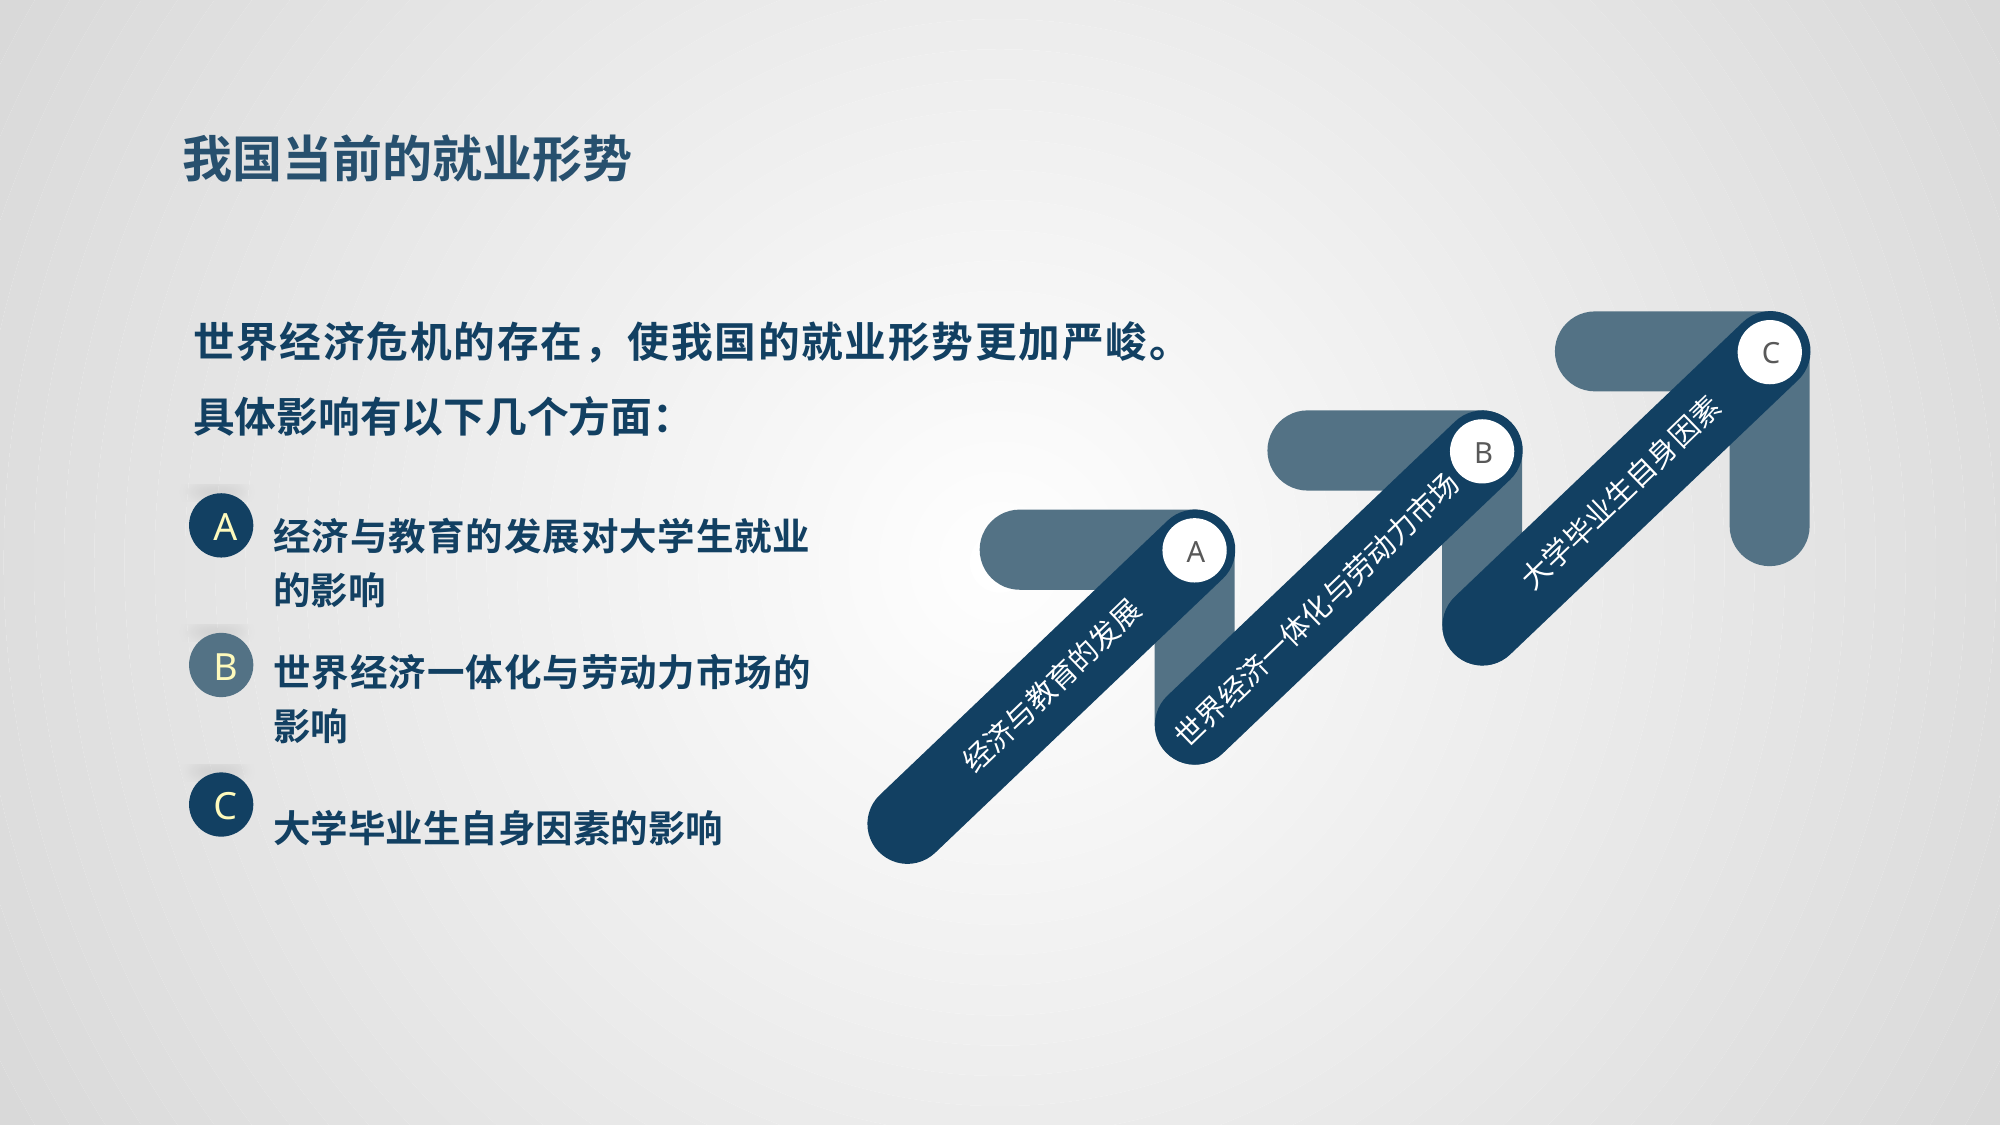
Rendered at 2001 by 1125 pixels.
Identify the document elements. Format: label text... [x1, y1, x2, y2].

text_box 世界经济一体化与劳动力市场的影响 [258, 624, 826, 756]
text_box [1282, 410, 1387, 419]
text_box [1571, 311, 1762, 319]
text_box [995, 509, 1099, 518]
text_box C [189, 772, 254, 837]
text_box 经济与教育的发展 [939, 727, 1044, 795]
text_box B [189, 632, 254, 698]
text_box 我国当前的就业形势 [167, 120, 648, 196]
text_box 世界经济危机的存在，使我国的就业形势更加严峻。具体影响有以下几个方面： [178, 275, 1164, 448]
text_box 大学毕业生自身因素的影响 [258, 780, 826, 858]
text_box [812, 518, 1291, 727]
text_box 世界经济一体化与劳动力市场 [1151, 727, 1231, 770]
text_box 经济与教育的发展对大学生就业的影响 [258, 488, 826, 620]
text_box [1099, 419, 1578, 628]
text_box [1387, 319, 1866, 529]
text_box A [189, 493, 254, 558]
text_box 世界经济一体化与劳动力市场 [1291, 628, 1334, 669]
text_box 大学毕业生自身因素 [1578, 529, 1618, 568]
text_box [1729, 529, 1810, 567]
